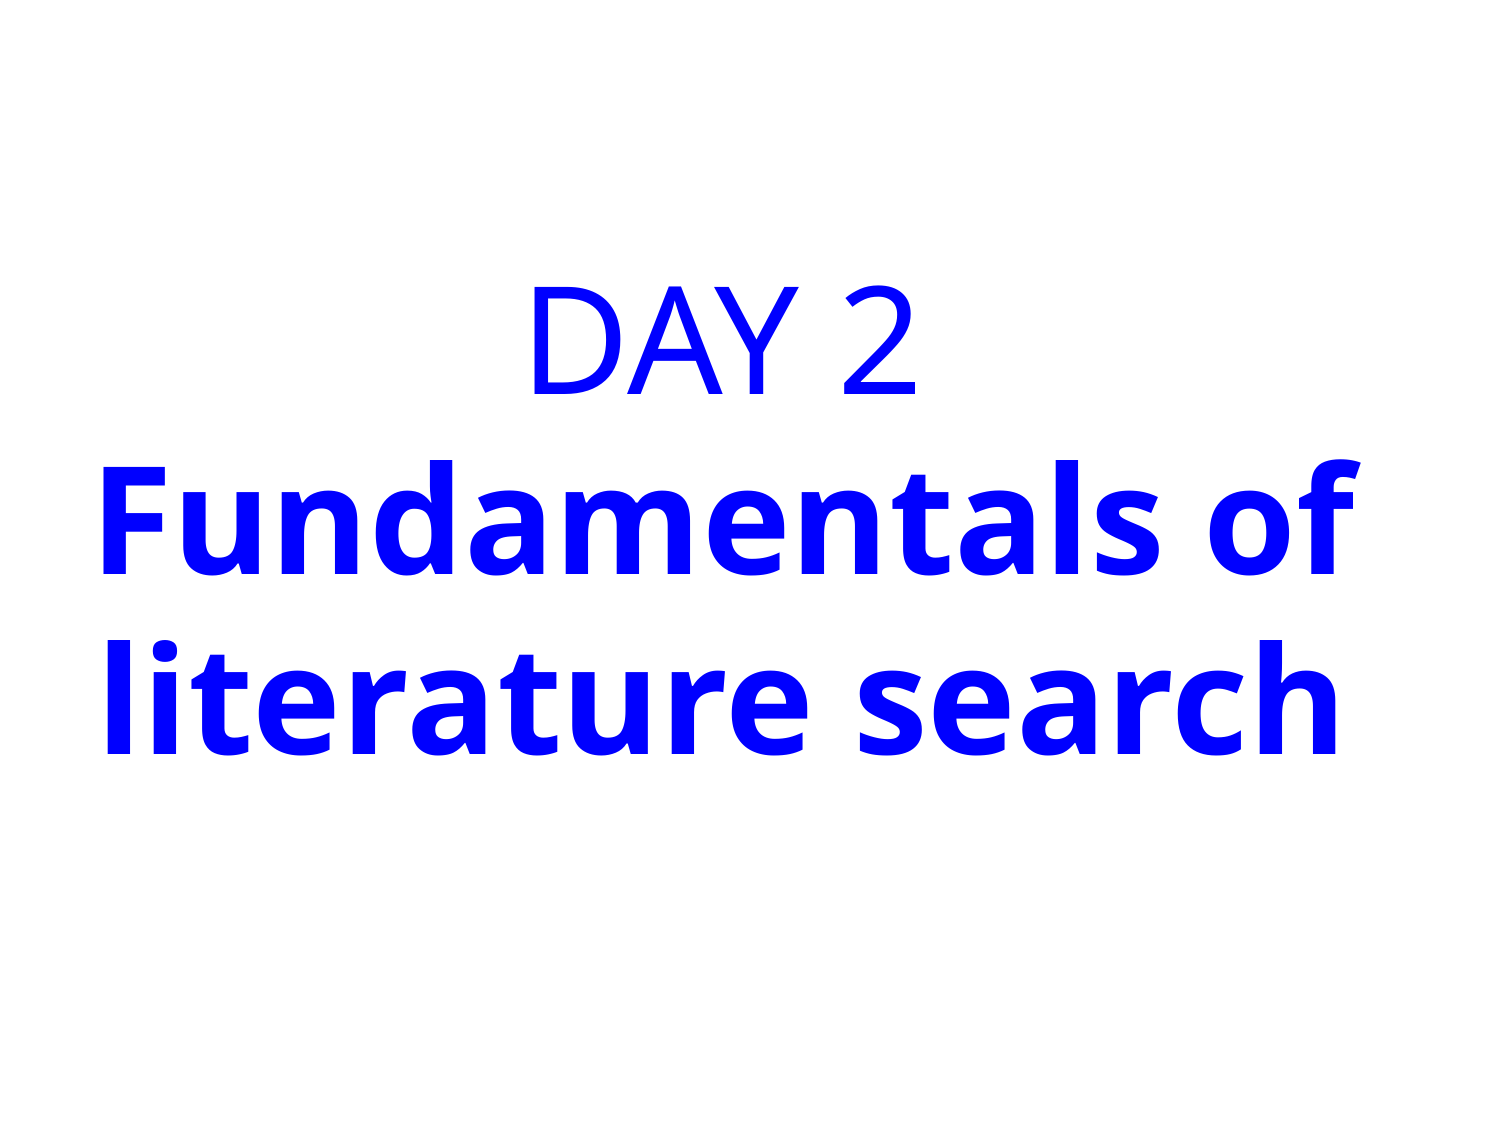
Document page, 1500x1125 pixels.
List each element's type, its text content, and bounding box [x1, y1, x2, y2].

text_box DAY 2 Fundamentals of literature search [74, 237, 1370, 793]
